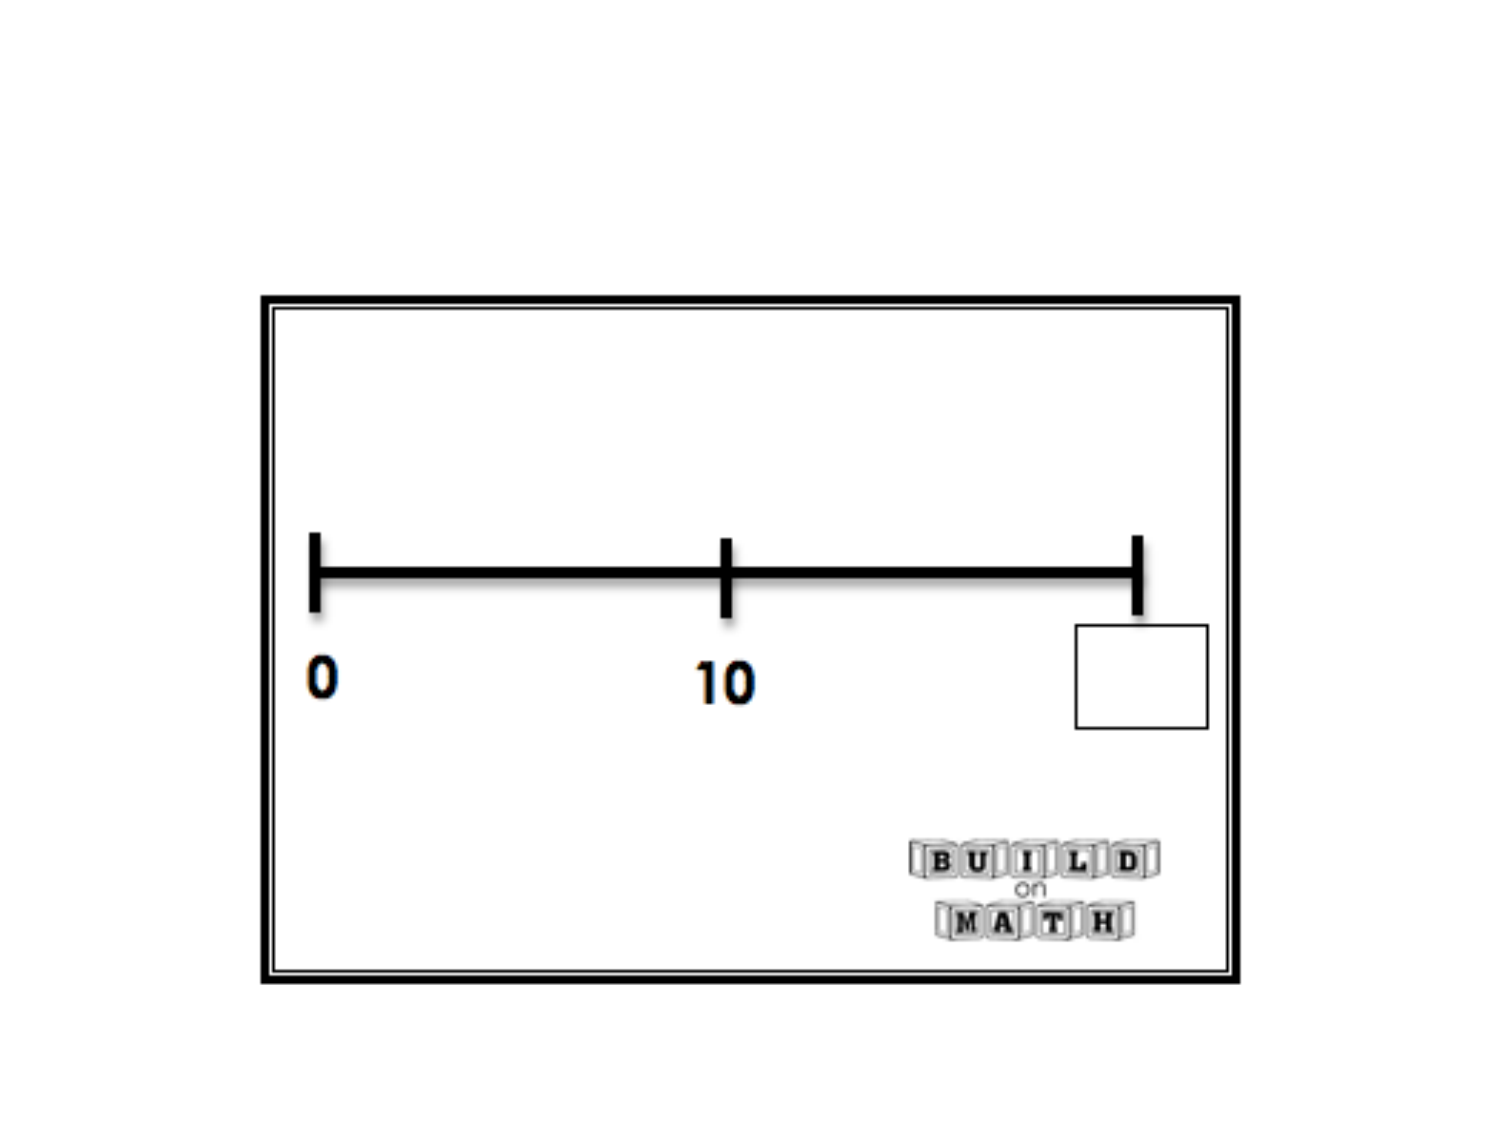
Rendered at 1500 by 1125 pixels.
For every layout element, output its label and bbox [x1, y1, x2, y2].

list [74, 262, 1426, 1006]
